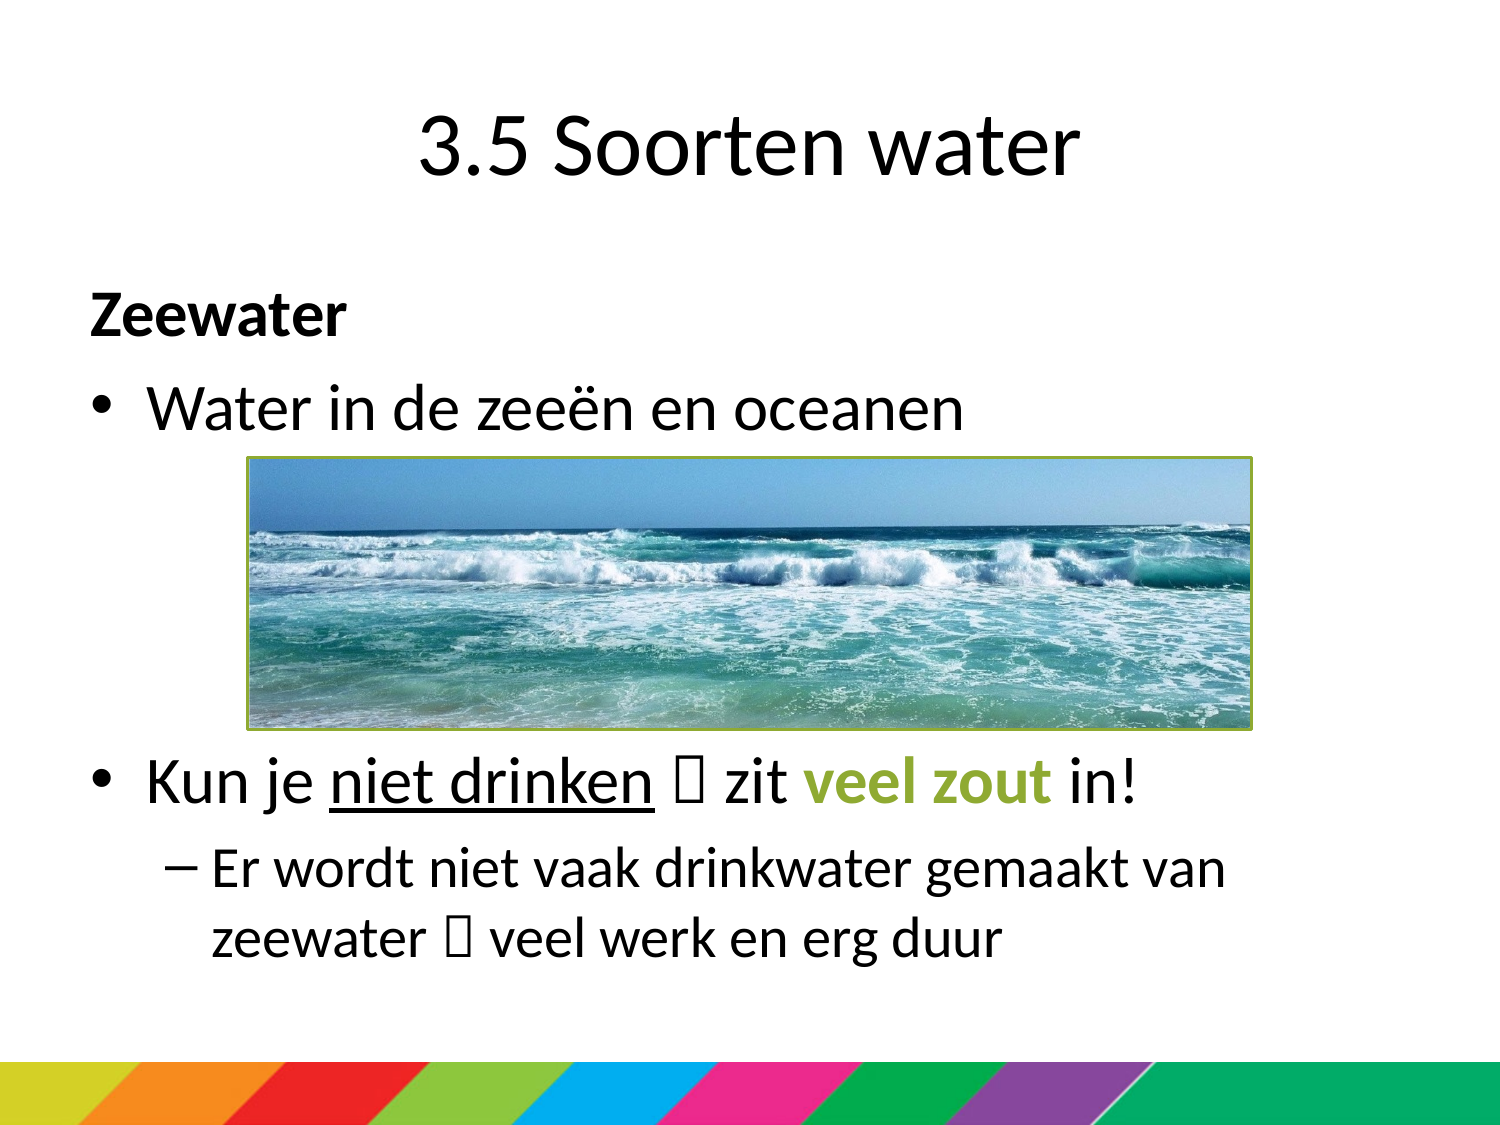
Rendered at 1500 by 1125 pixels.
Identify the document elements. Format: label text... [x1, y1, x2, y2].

picture [656, 1062, 1500, 1125]
title 3.5 Soorten water [75, 45, 1425, 233]
picture [249, 459, 1251, 729]
list Zeewater Water in de zeeën en oceanen Kun je niet drinken  zit veel zout in! Er wordt niet vaak drinkwater gemaakt van zeewater  veel werk en erg duur [75, 262, 1425, 1005]
picture [0, 1062, 574, 1125]
